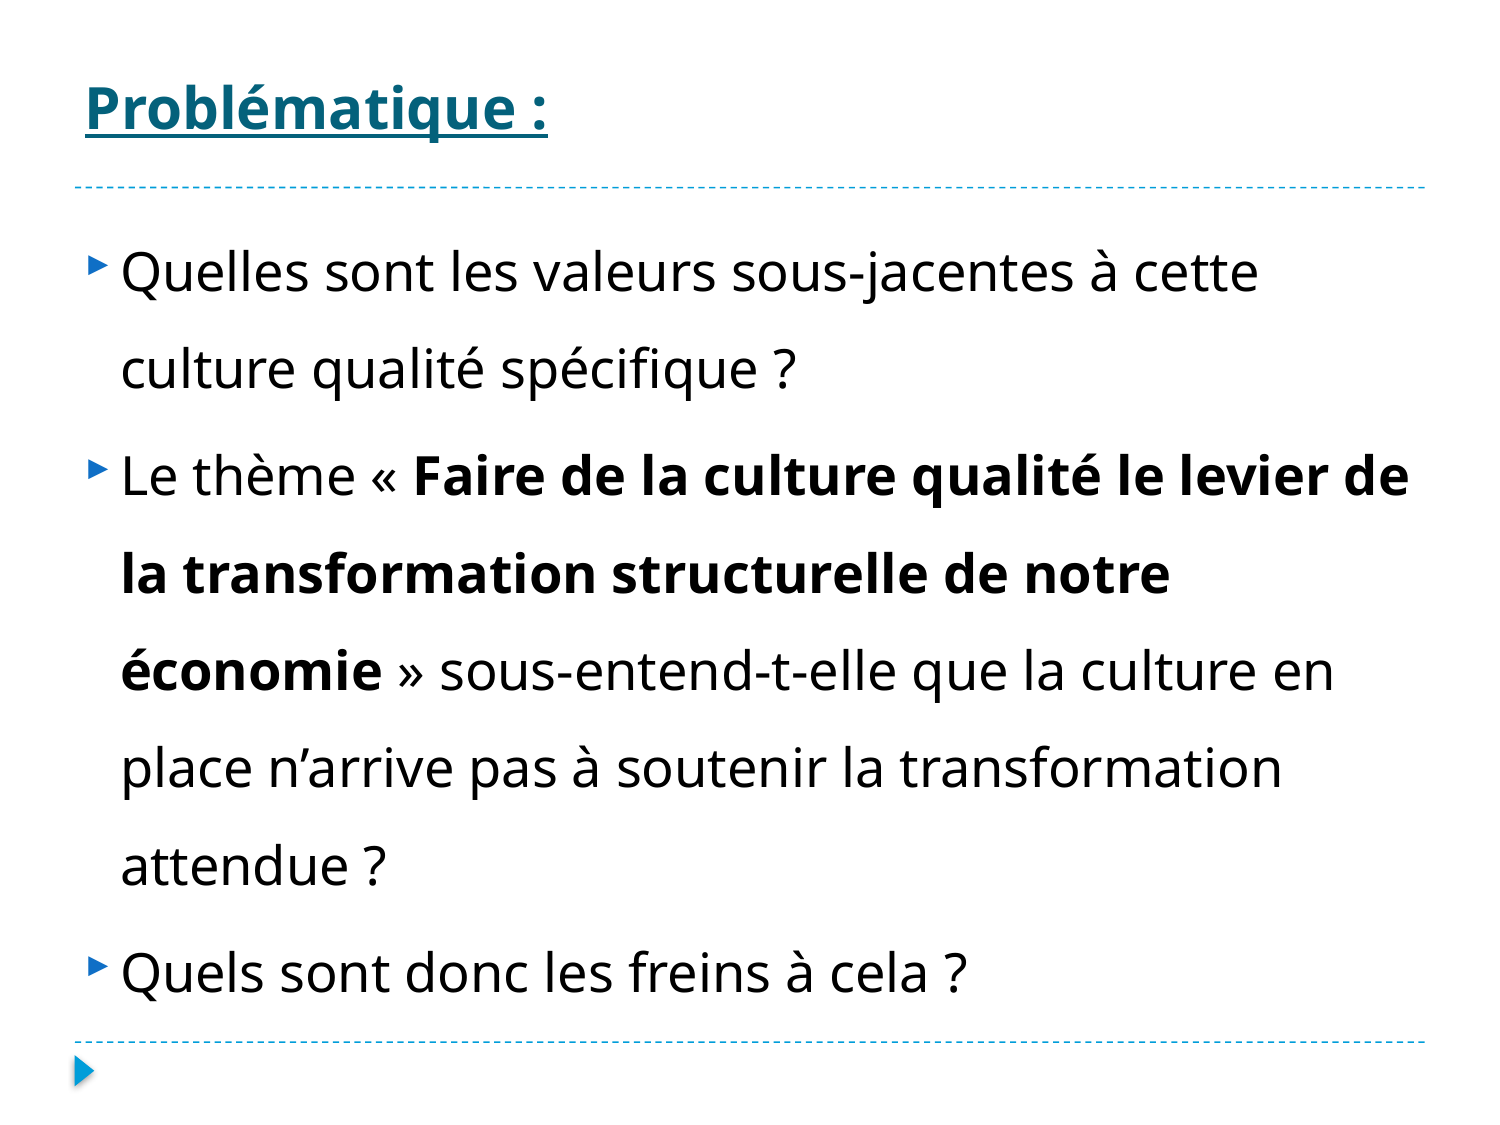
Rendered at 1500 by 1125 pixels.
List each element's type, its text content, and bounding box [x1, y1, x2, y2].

title Problématique : [75, 24, 1425, 188]
list Quelles sont les valeurs sous-jacentes à cette culture qualité spécifique ? Le thème « Faire de la culture qualité le levier de la transformation structurelle de notre économie » sous-entend-t-elle que la culture en place n’arrive pas à soutenir la transformation attendue ? Quels sont donc les freins à cela ? [75, 200, 1425, 1010]
